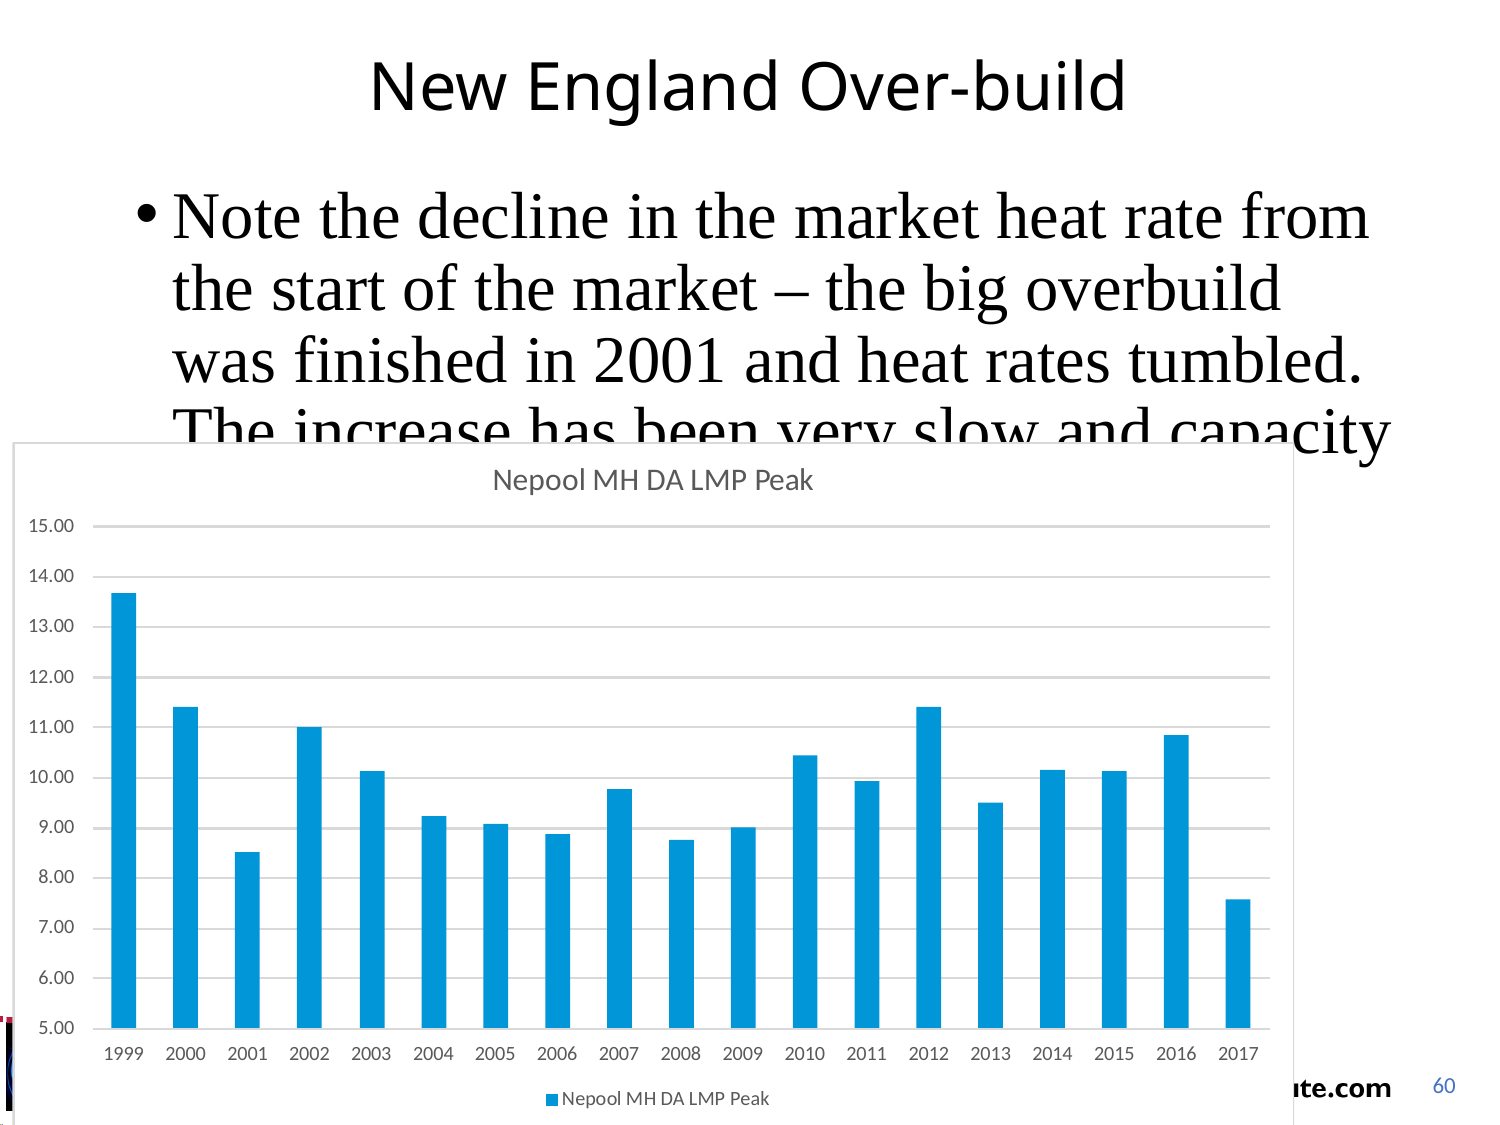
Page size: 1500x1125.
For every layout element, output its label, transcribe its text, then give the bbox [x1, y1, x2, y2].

picture [0, 442, 1399, 1125]
slide_number 60 [1399, 1063, 1490, 1108]
title New England Over-build [120, 32, 1378, 146]
list Note the decline in the market heat rate from the start of the market – the big overbuild was finished in 2001 and heat rates tumbled. The increase has been very slow and capacity charges are needed to promote new plant development. [120, 173, 1417, 980]
